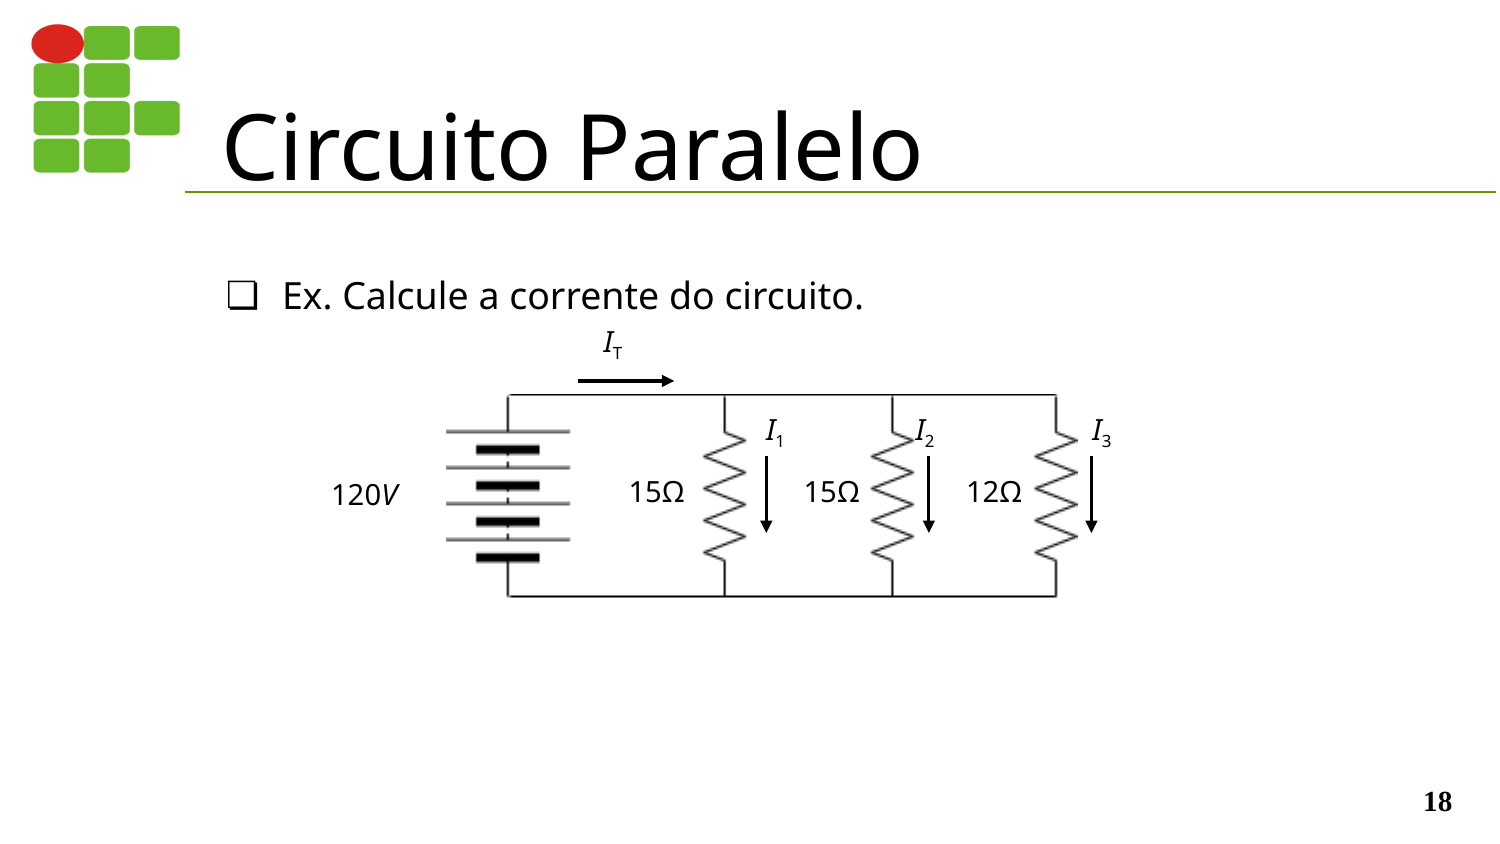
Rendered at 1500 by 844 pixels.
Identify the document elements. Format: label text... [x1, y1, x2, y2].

list Ex. Calcule a corrente do circuito. [192, 241, 1468, 316]
text_box 120V [316, 461, 441, 521]
text_box I3 [1079, 395, 1165, 455]
picture [29, 23, 182, 174]
text_box ‹#› [1155, 768, 1468, 825]
picture [446, 394, 1078, 600]
text_box IT [588, 308, 676, 368]
title Circuito Paralelo [206, 26, 1468, 207]
